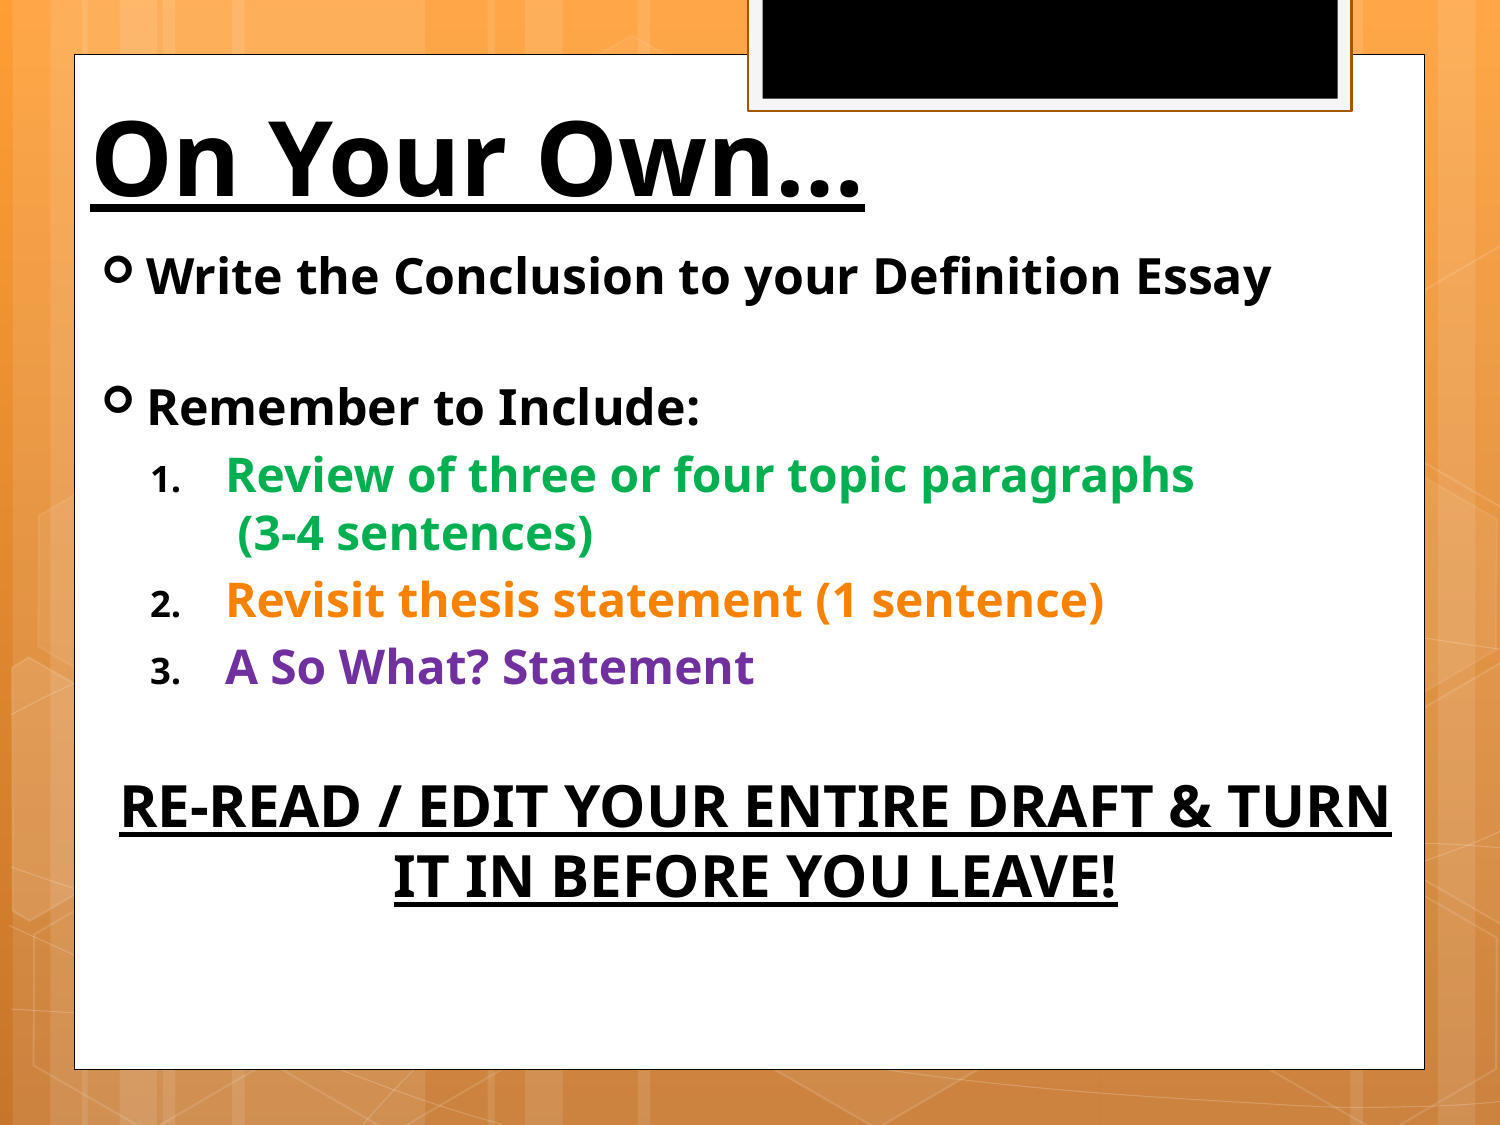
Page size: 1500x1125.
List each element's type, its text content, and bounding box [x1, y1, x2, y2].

title On Your Own… [75, 37, 1228, 225]
list Write the Conclusion to your Definition Essay Remember to Include: Review of three or four topic paragraphs (3-4 sentences) Revisit thesis statement (1 sentence) A So What? Statement RE-READ / EDIT YOUR ENTIRE DRAFT & TURN IT IN BEFORE YOU LEAVE! [75, 237, 1425, 1050]
